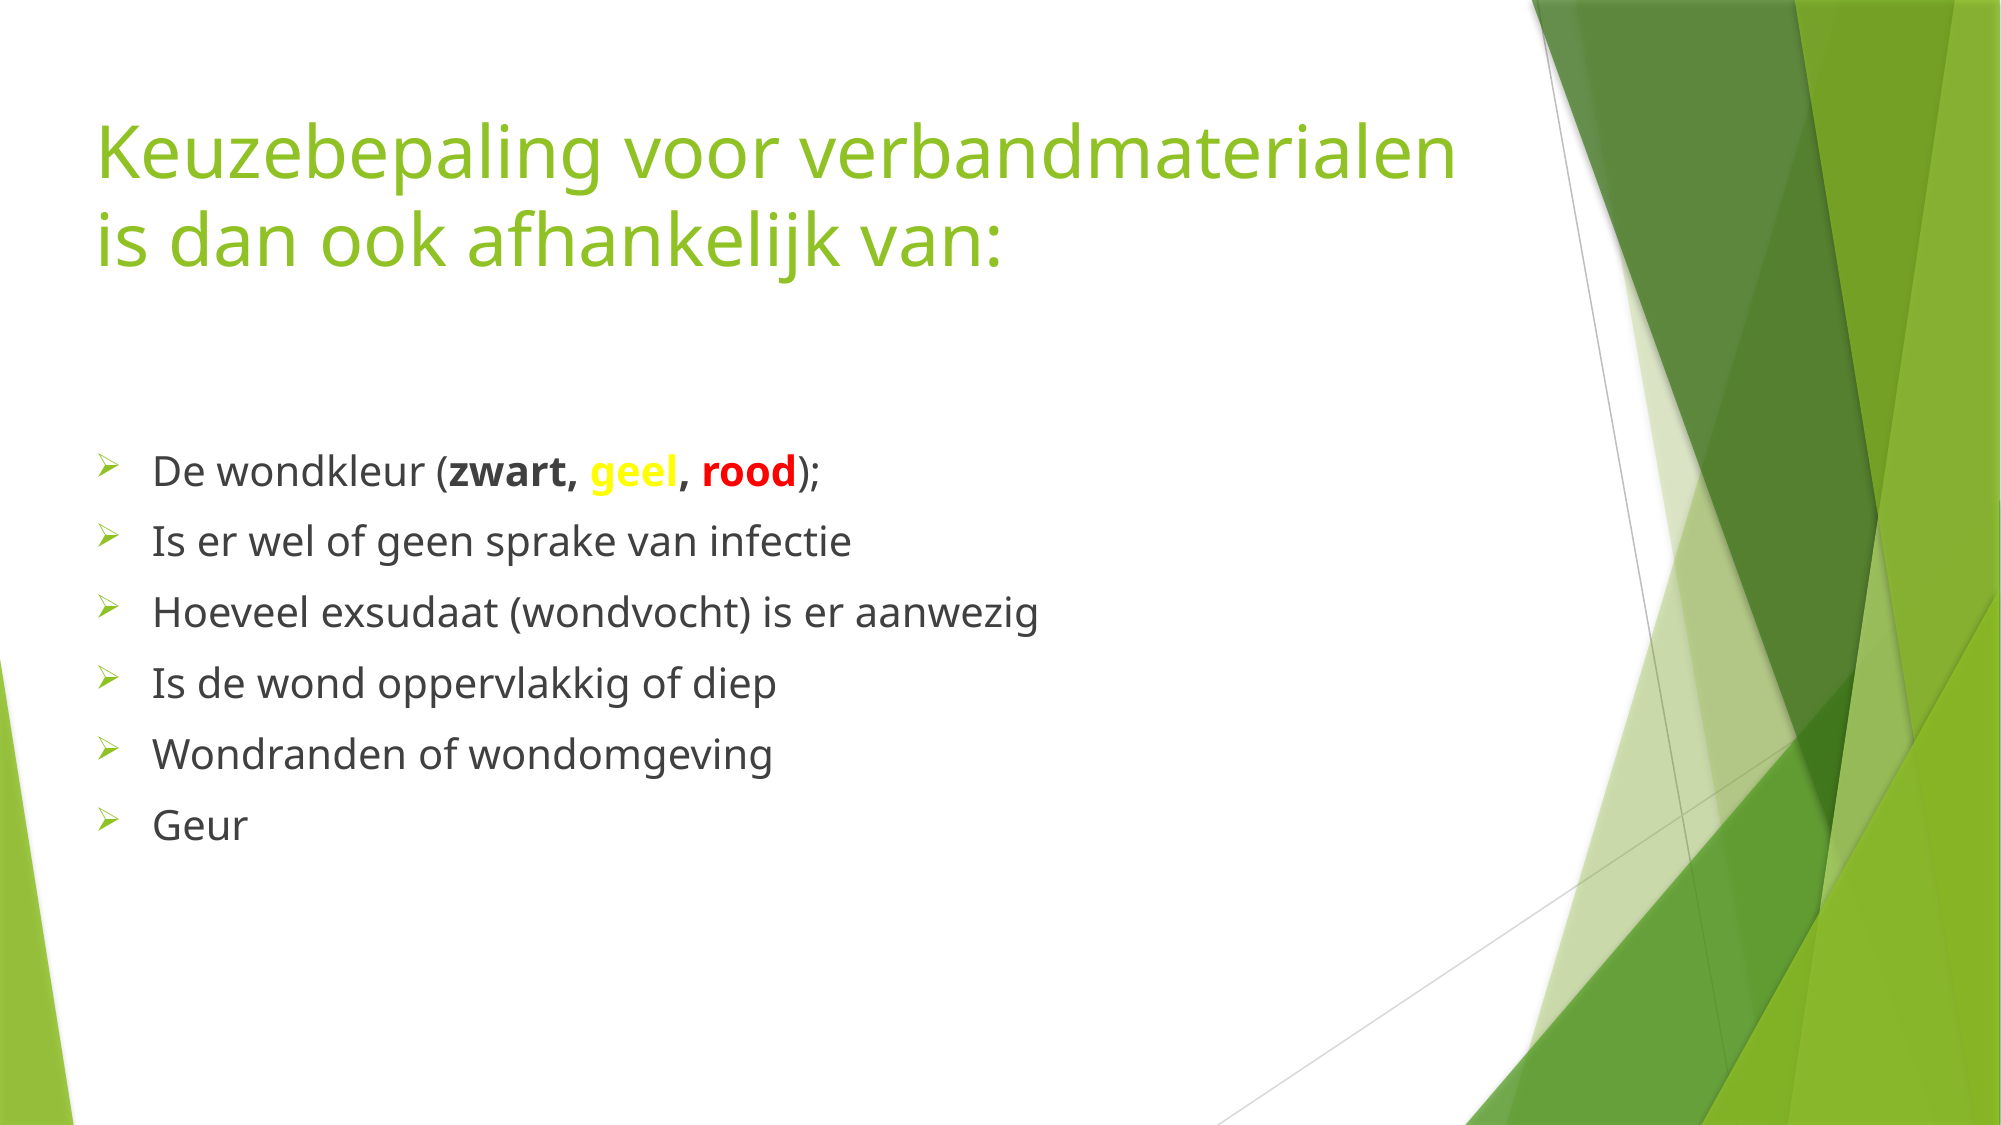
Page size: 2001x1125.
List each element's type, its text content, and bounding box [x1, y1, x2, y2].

title Keuzebepaling voor verbandmaterialen is dan ook afhankelijk van: [80, 90, 1491, 399]
list De wondkleur (zwart, geel, rood); Is er wel of geen sprake van infectie Hoeveel exsudaat (wondvocht) is er aanwezig Is de wond oppervlakkig of diep Wondranden of wondomgeving Geur [80, 399, 1491, 993]
